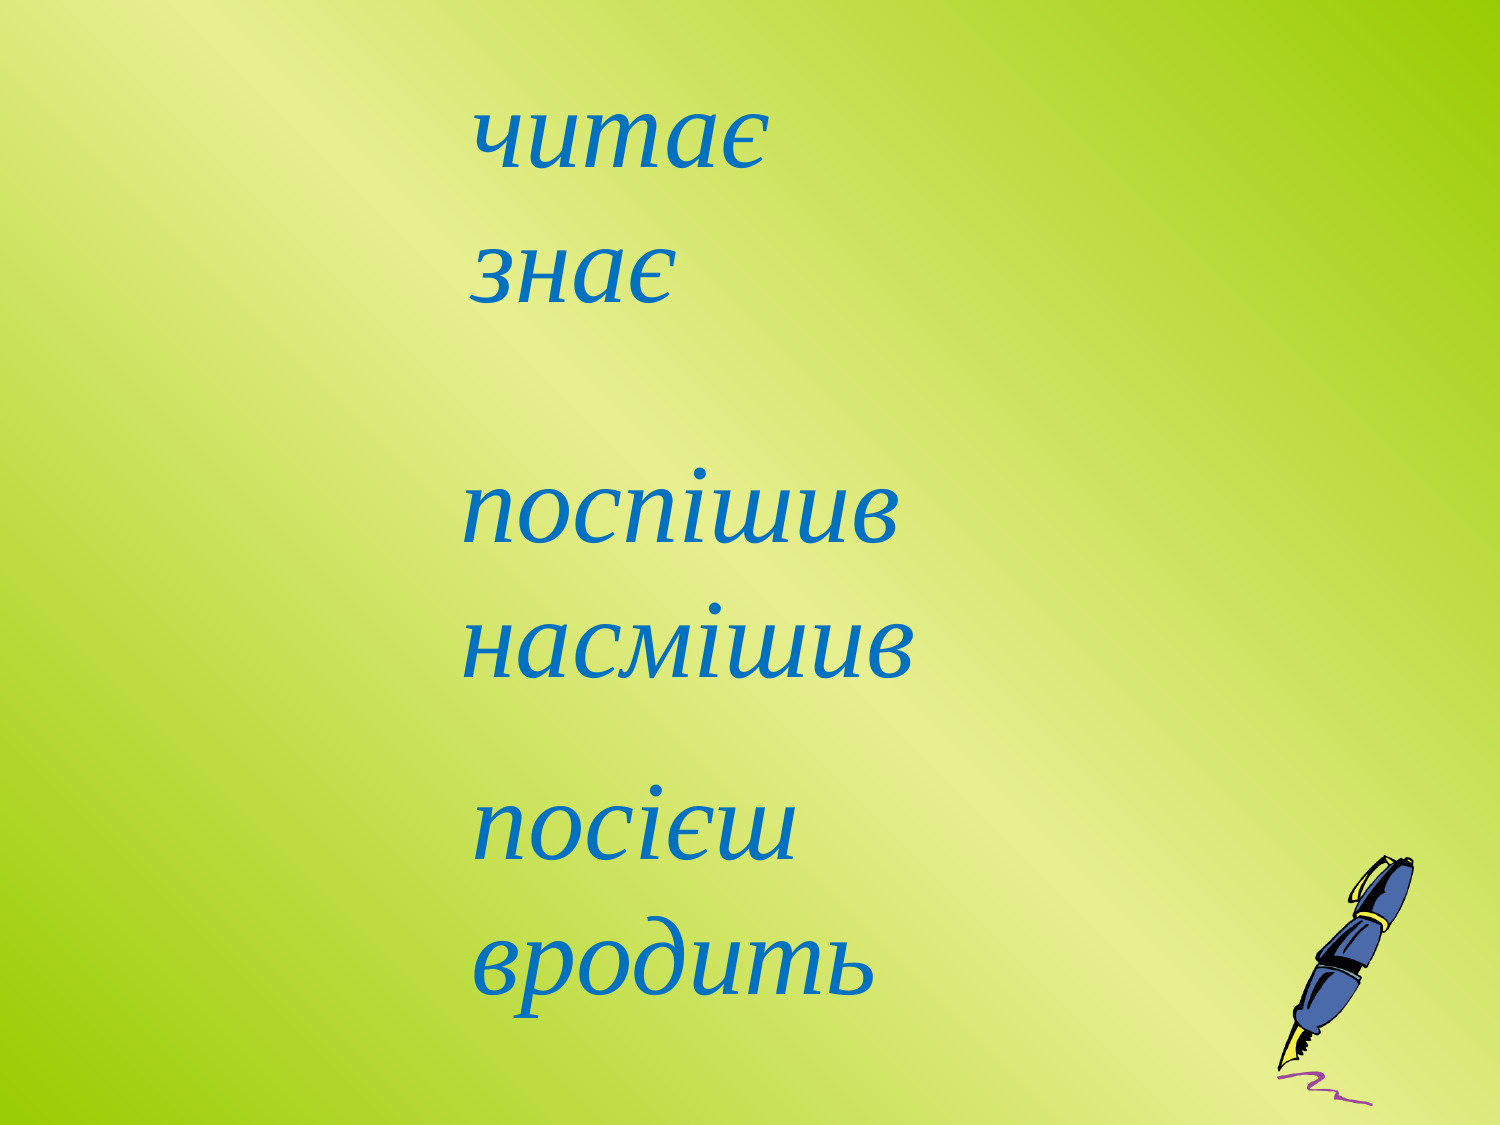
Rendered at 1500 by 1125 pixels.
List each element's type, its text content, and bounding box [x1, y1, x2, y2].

text_box читає знає [456, 47, 891, 333]
text_box поспішив насмішив [445, 422, 1034, 708]
picture [1277, 855, 1414, 1106]
text_box посієш вродить [456, 739, 938, 1025]
